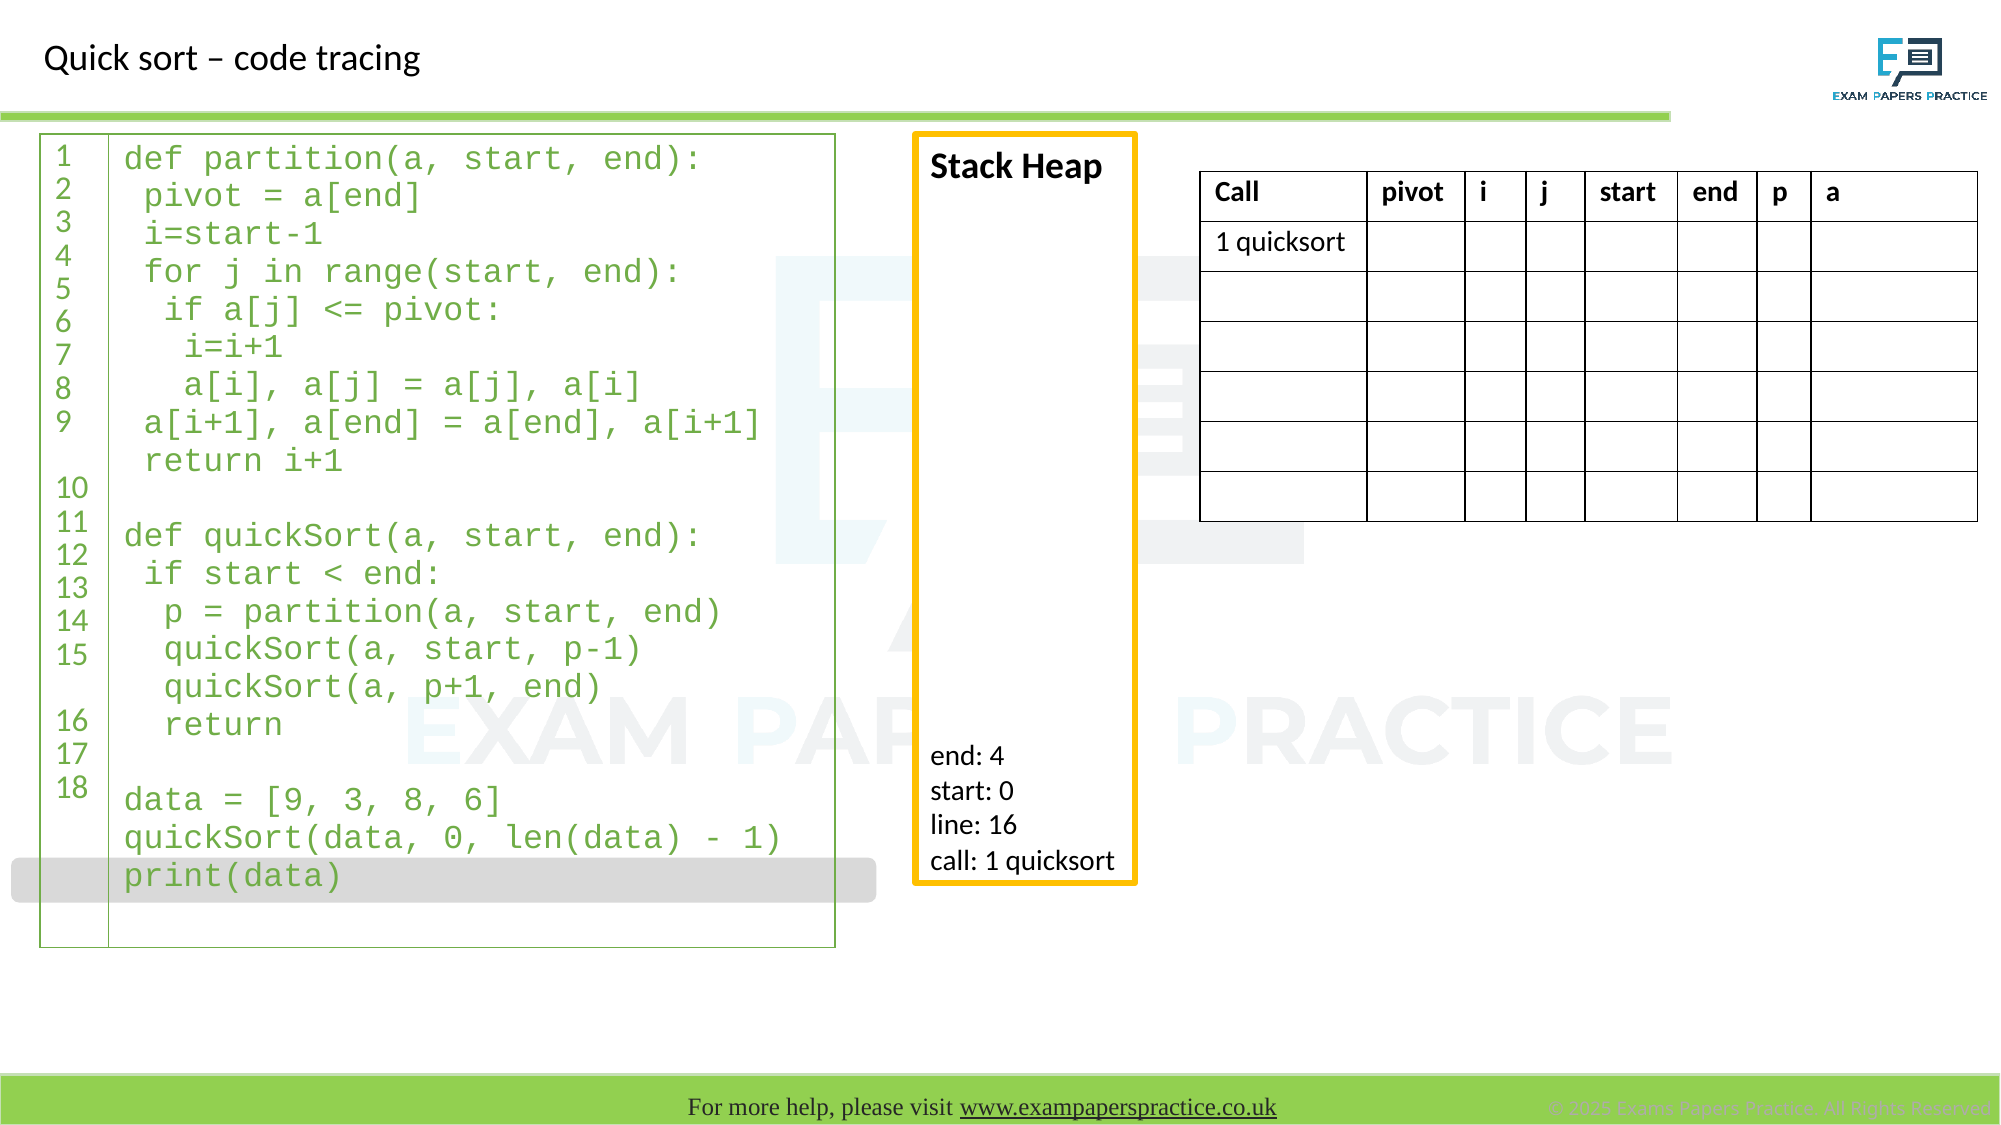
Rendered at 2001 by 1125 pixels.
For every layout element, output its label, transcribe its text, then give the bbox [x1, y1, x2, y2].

table_cell [1586, 472, 1677, 521]
table_cell [1201, 422, 1366, 471]
table_cell [1201, 272, 1366, 321]
table_cell [1586, 272, 1677, 321]
text_box [11, 857, 39, 903]
table_cell [1812, 422, 1977, 471]
table_cell [1678, 222, 1756, 271]
table_cell [1678, 322, 1756, 371]
table_cell [1678, 422, 1756, 471]
table_cell [1201, 372, 1366, 421]
table_cell [1758, 322, 1810, 371]
table_cell [1527, 422, 1584, 471]
table_cell [1812, 472, 1977, 521]
table_cell [1368, 372, 1464, 421]
table_header p [1758, 172, 1810, 221]
table_cell [1758, 372, 1810, 421]
table_cell [1466, 222, 1525, 271]
text_box [836, 857, 877, 903]
table_cell [1466, 472, 1525, 521]
table_cell [1812, 222, 1977, 271]
table_cell [1758, 422, 1810, 471]
table_cell [1527, 322, 1584, 371]
text_box Quick sort – code tracing [28, 25, 1072, 86]
table_cell [1527, 272, 1584, 321]
table_cell [1678, 472, 1756, 521]
table_cell [1586, 222, 1677, 271]
table_cell [1201, 322, 1366, 371]
table_cell [1586, 322, 1677, 371]
table_cell [1758, 222, 1810, 271]
table_header 1 2 3 4 5 6 7 8 9 10 11 12 13 14 15 16 17 18 [41, 135, 108, 947]
table_cell [1586, 422, 1677, 471]
table_cell [1527, 372, 1584, 421]
table_cell [1812, 322, 1977, 371]
table_cell 1 quicksort [1201, 222, 1366, 271]
table_cell [1368, 222, 1464, 271]
table_header j [1527, 172, 1584, 221]
table_header end [1678, 172, 1756, 221]
table_cell [1466, 322, 1525, 371]
table_cell [1466, 372, 1525, 421]
table_cell [1368, 272, 1464, 321]
table_cell [1527, 472, 1584, 521]
table_cell [1368, 472, 1464, 521]
table_cell [1812, 272, 1977, 321]
table_cell [1527, 222, 1584, 271]
table_cell [1758, 272, 1810, 321]
table_cell [1812, 372, 1977, 421]
table_cell [1586, 372, 1677, 421]
table_cell [1678, 372, 1756, 421]
table_cell [1758, 472, 1810, 521]
table_cell [1201, 472, 1366, 521]
table_cell [1368, 422, 1464, 471]
table_header i [1466, 172, 1525, 221]
table_cell [1678, 272, 1756, 321]
text_box Stack Heap end: 4 start: 0 line: 16 call: 1 quicksort [915, 133, 1135, 884]
table_header Call [1201, 172, 1366, 221]
table_header def partition(a, start, end): pivot = a[end] i=start-1 for j in range(start, end): if a[j] <= pivot: i=i+1 a[i], a[j] = a[j], a[i] a[i+1], a[end] = a[end], a[i+1] return i+1 def quickSort(a, start, end): if start < end: p = partition(a, start, end) quickSort(a, start, p-1) quickSort(a, p+1, end) return data = [9, 3, 8, 6] quickSort(data, 0, len(data) - 1) print(data) [109, 135, 834, 947]
table_header pivot [1368, 172, 1464, 221]
table_header a [1812, 172, 1977, 221]
table_cell [1466, 422, 1525, 471]
table_header start [1586, 172, 1677, 221]
table_cell [1368, 322, 1464, 371]
table_cell [1466, 272, 1525, 321]
